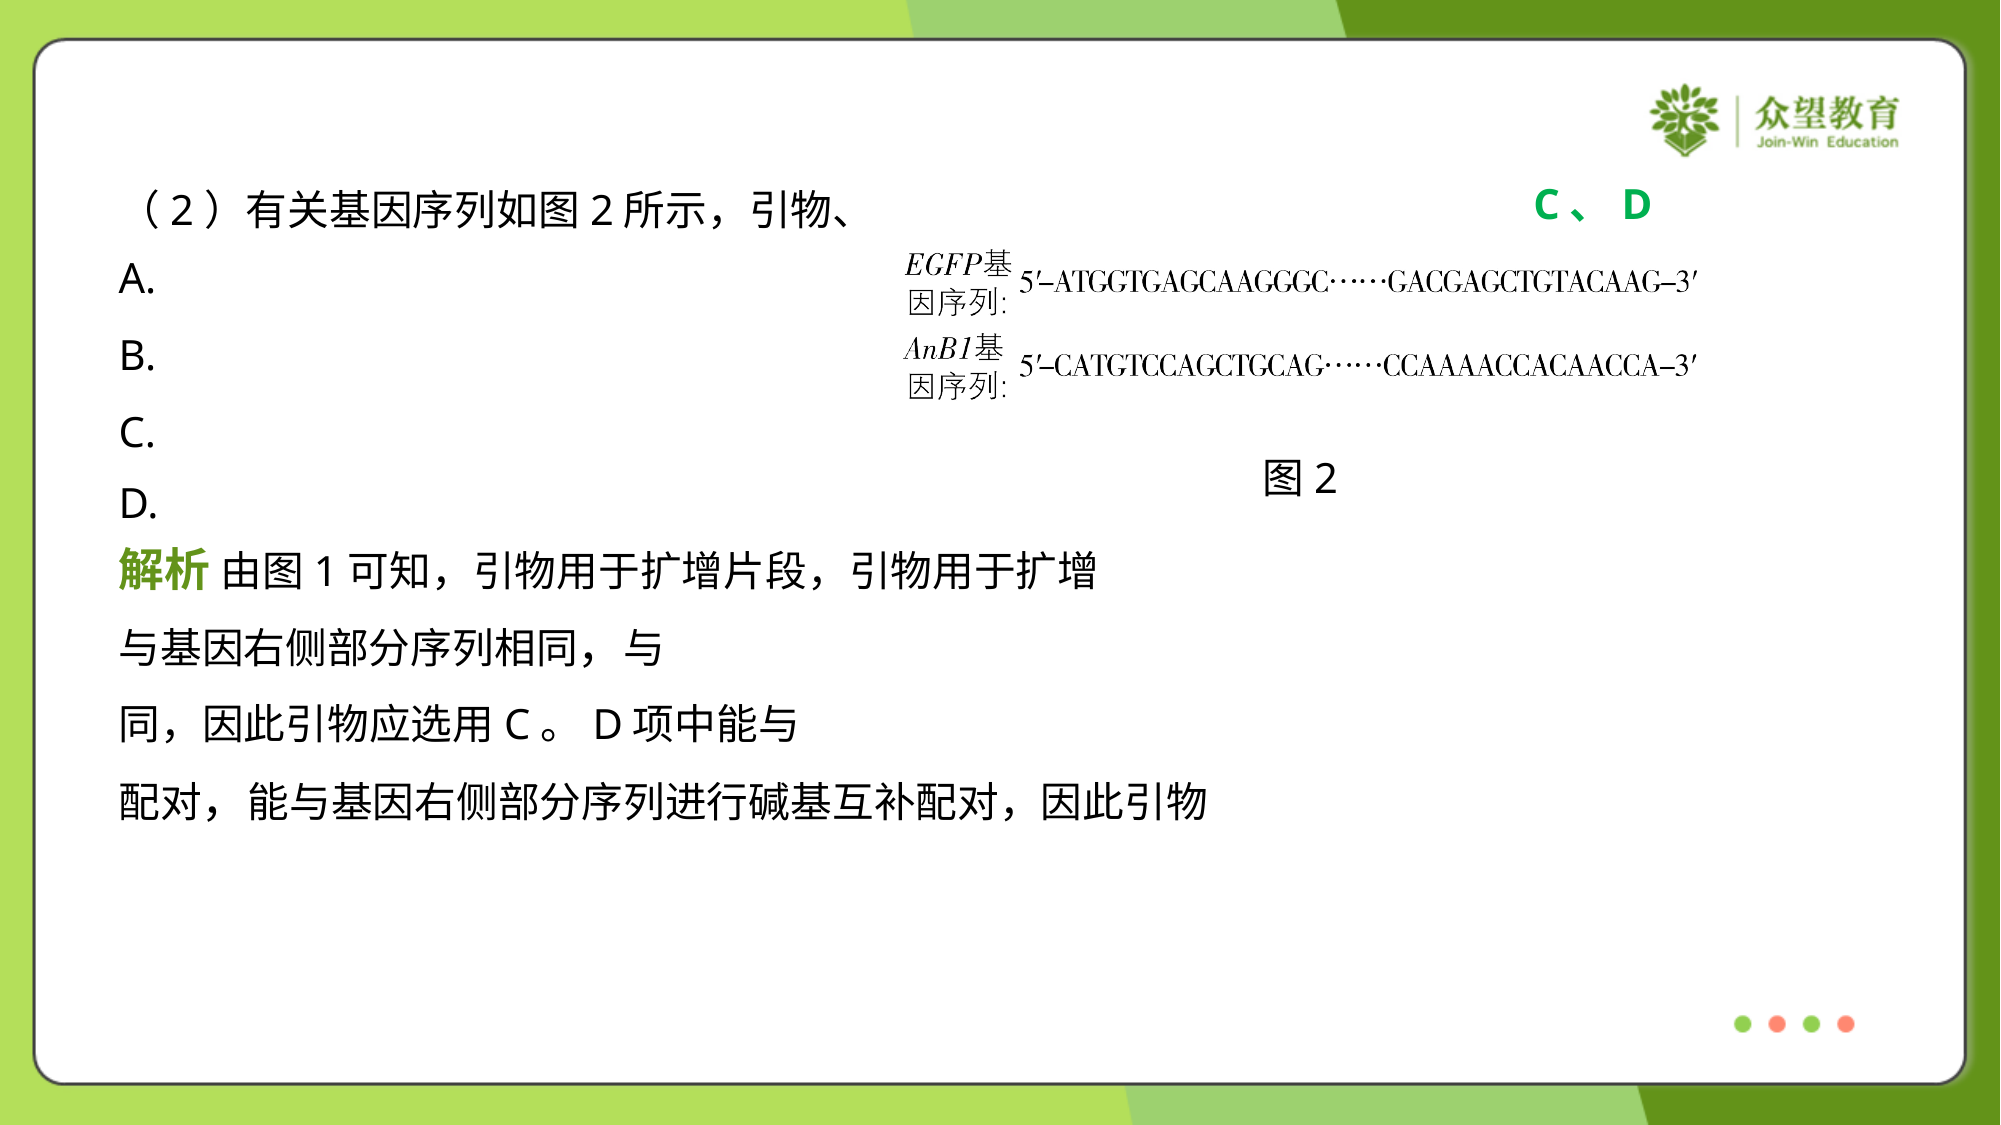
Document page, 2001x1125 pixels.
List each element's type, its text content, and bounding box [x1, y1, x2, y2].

picture [0, 0, 2000, 1125]
text_box C、D [1526, 152, 1660, 220]
text_box 图2 [1262, 429, 1338, 563]
